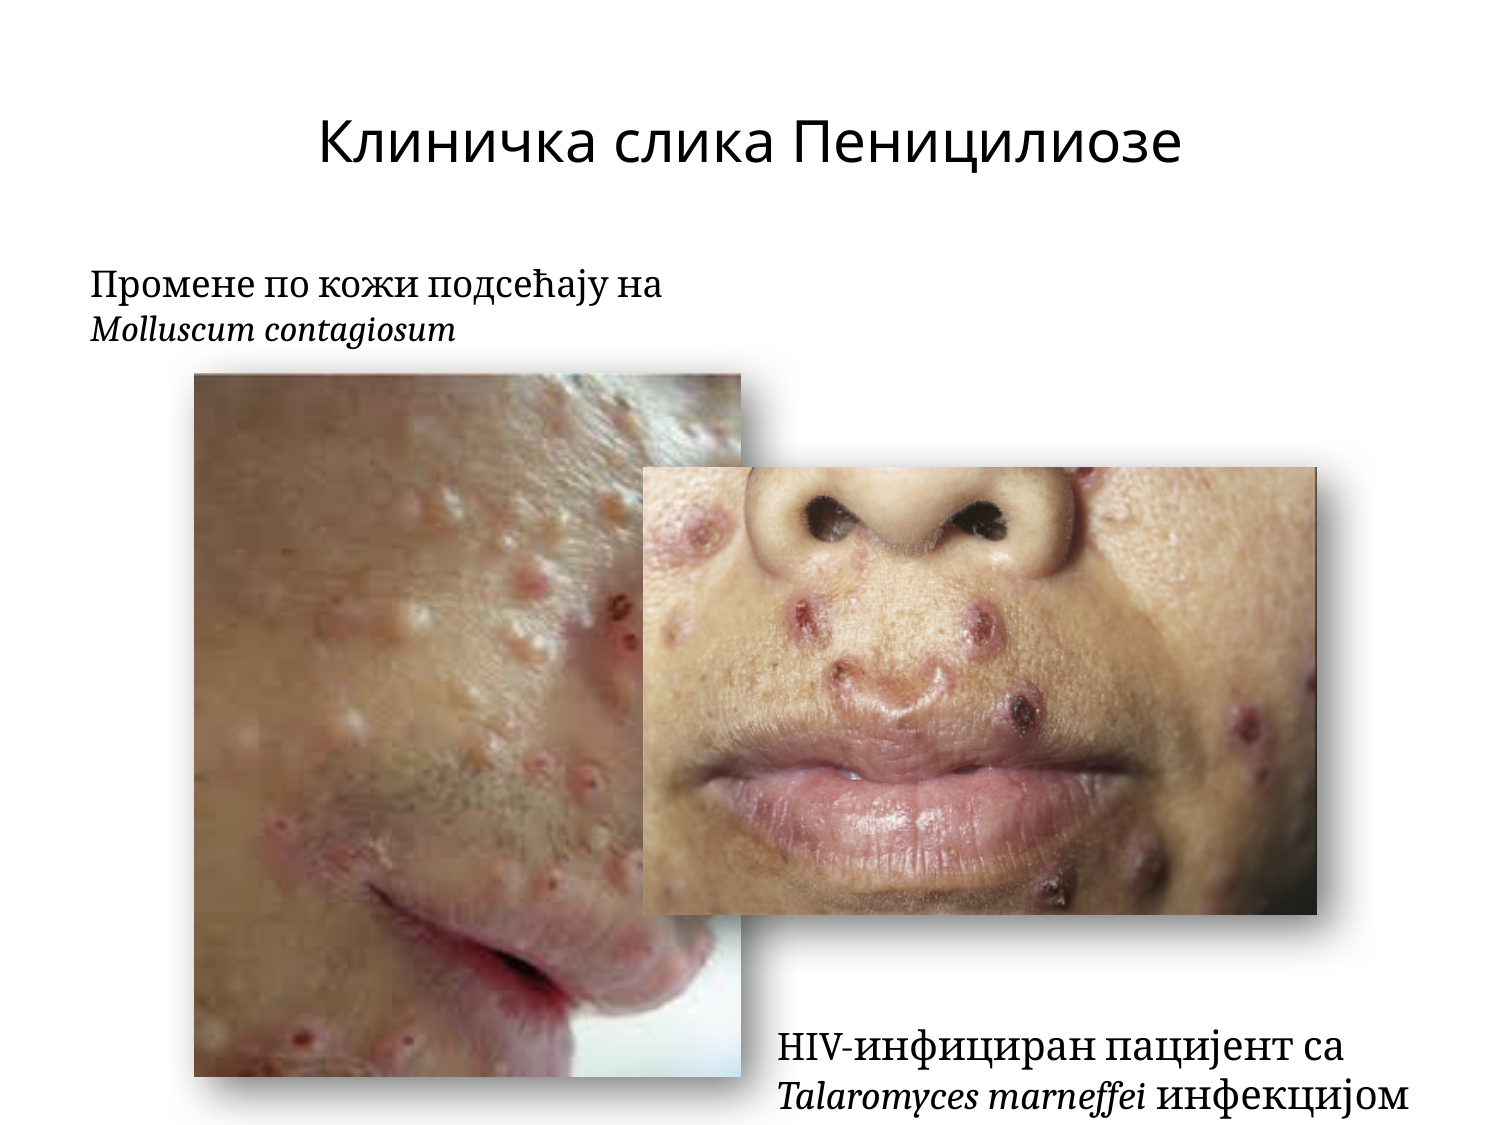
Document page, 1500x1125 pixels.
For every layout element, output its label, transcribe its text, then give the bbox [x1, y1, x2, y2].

title Клиничка слика Пеницилиозе [75, 45, 1425, 233]
list HIV-инфициран пацијент са Talaromyces marneffei инфекцијом [761, 1011, 1425, 1125]
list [194, 373, 741, 1077]
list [643, 467, 1318, 915]
list Промене по кожи подсећају на Molluscum contagiosum [75, 251, 738, 357]
